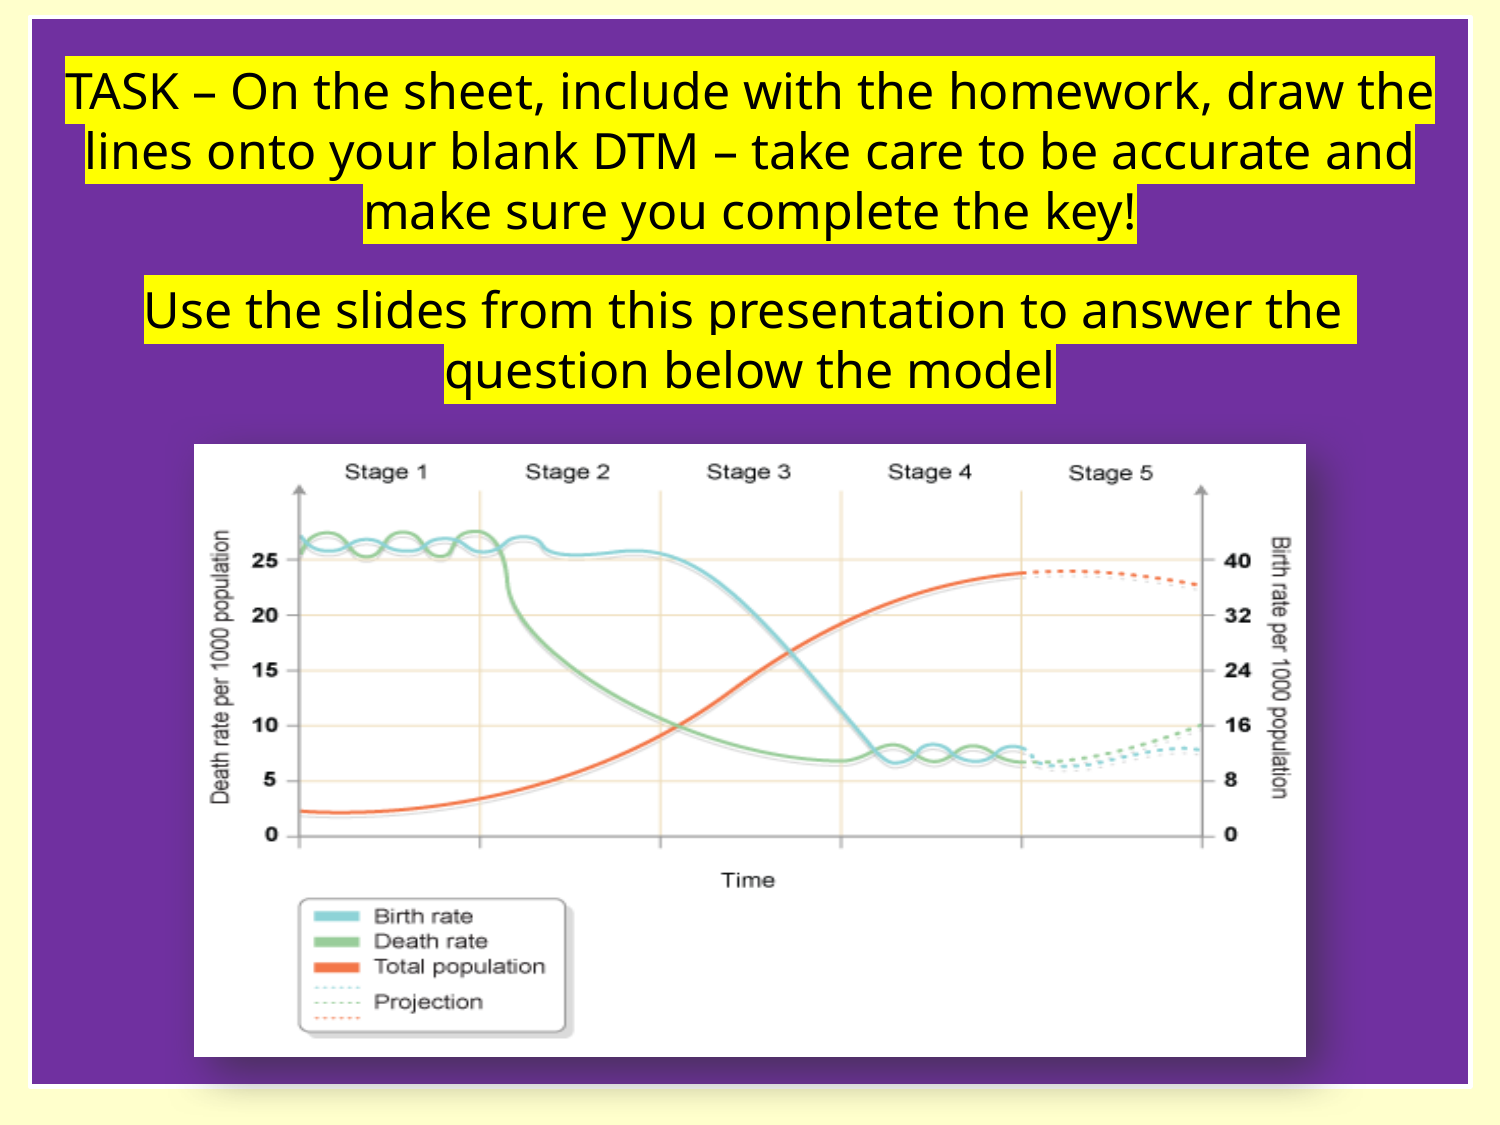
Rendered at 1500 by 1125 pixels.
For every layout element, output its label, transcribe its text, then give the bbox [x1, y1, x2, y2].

text_box TASK – On the sheet, include with the homework, draw the lines onto your blank DTM – take care to be accurate and make sure you complete the key! Use the slides from this presentation to answer the question below the model [28, 15, 1473, 1089]
picture [194, 444, 1306, 1058]
